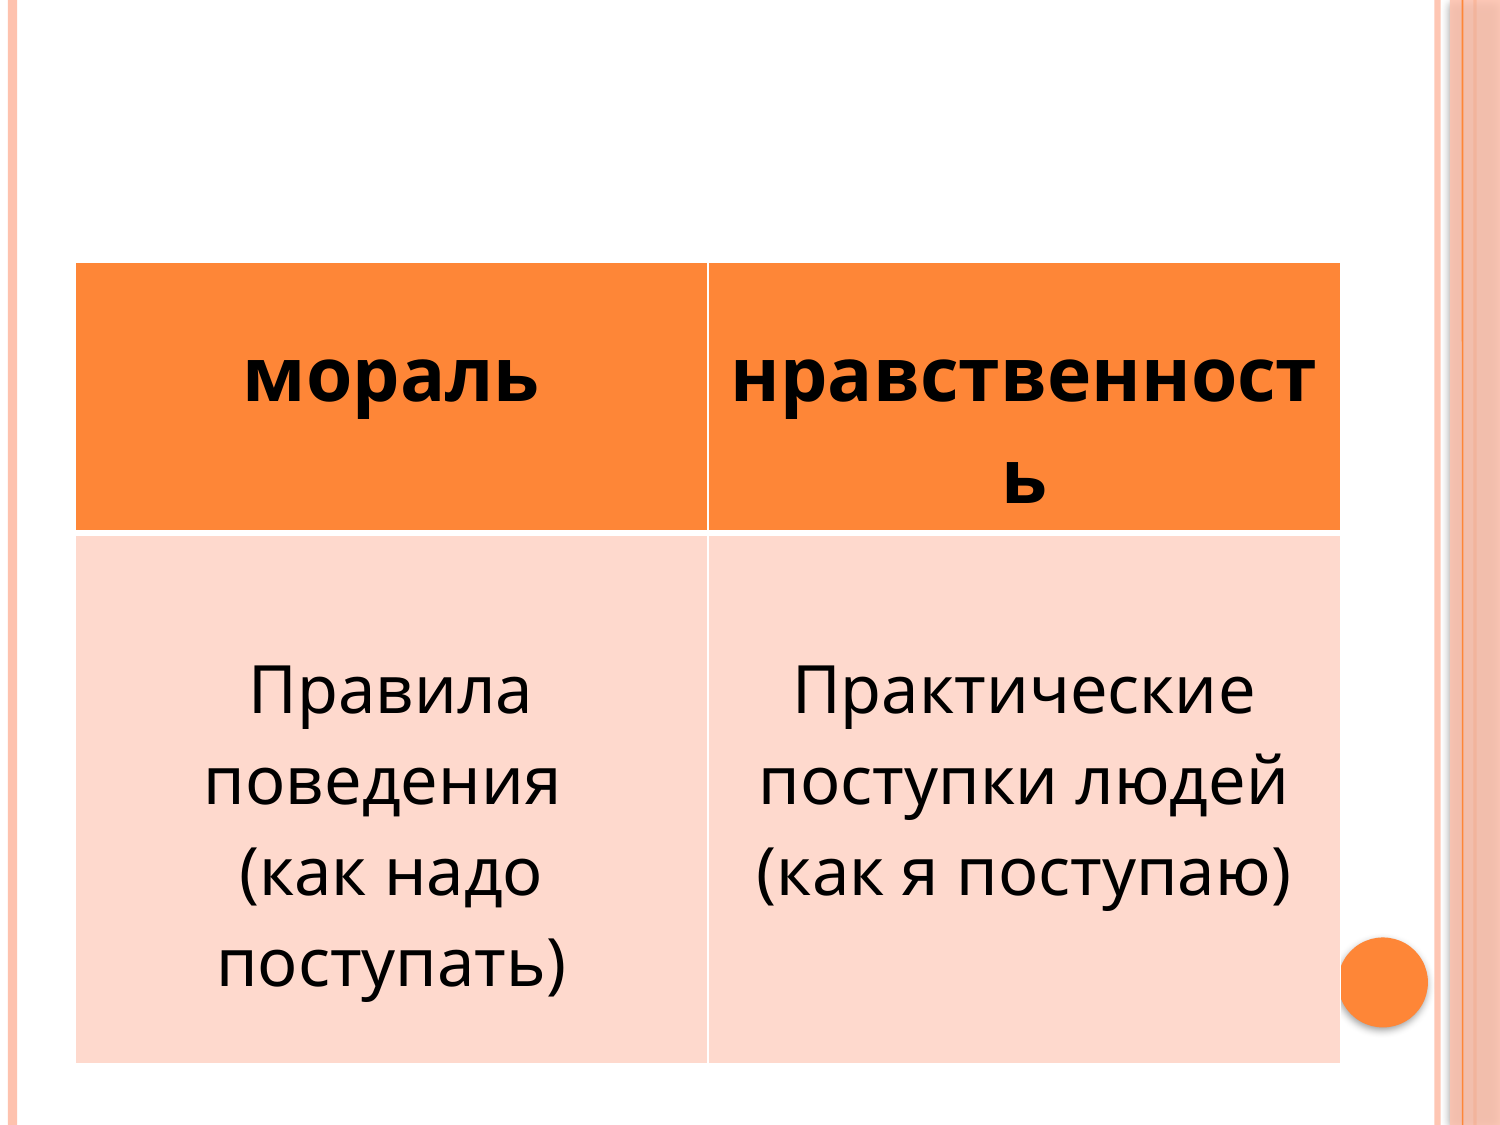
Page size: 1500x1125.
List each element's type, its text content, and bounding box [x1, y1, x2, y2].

table_header нравственность [709, 263, 1340, 530]
table_header мораль [76, 263, 707, 530]
table_cell Практические поступки людей (как я поступаю) [709, 536, 1340, 1063]
table_cell Правила поведения (как надо поступать) [76, 536, 707, 1063]
